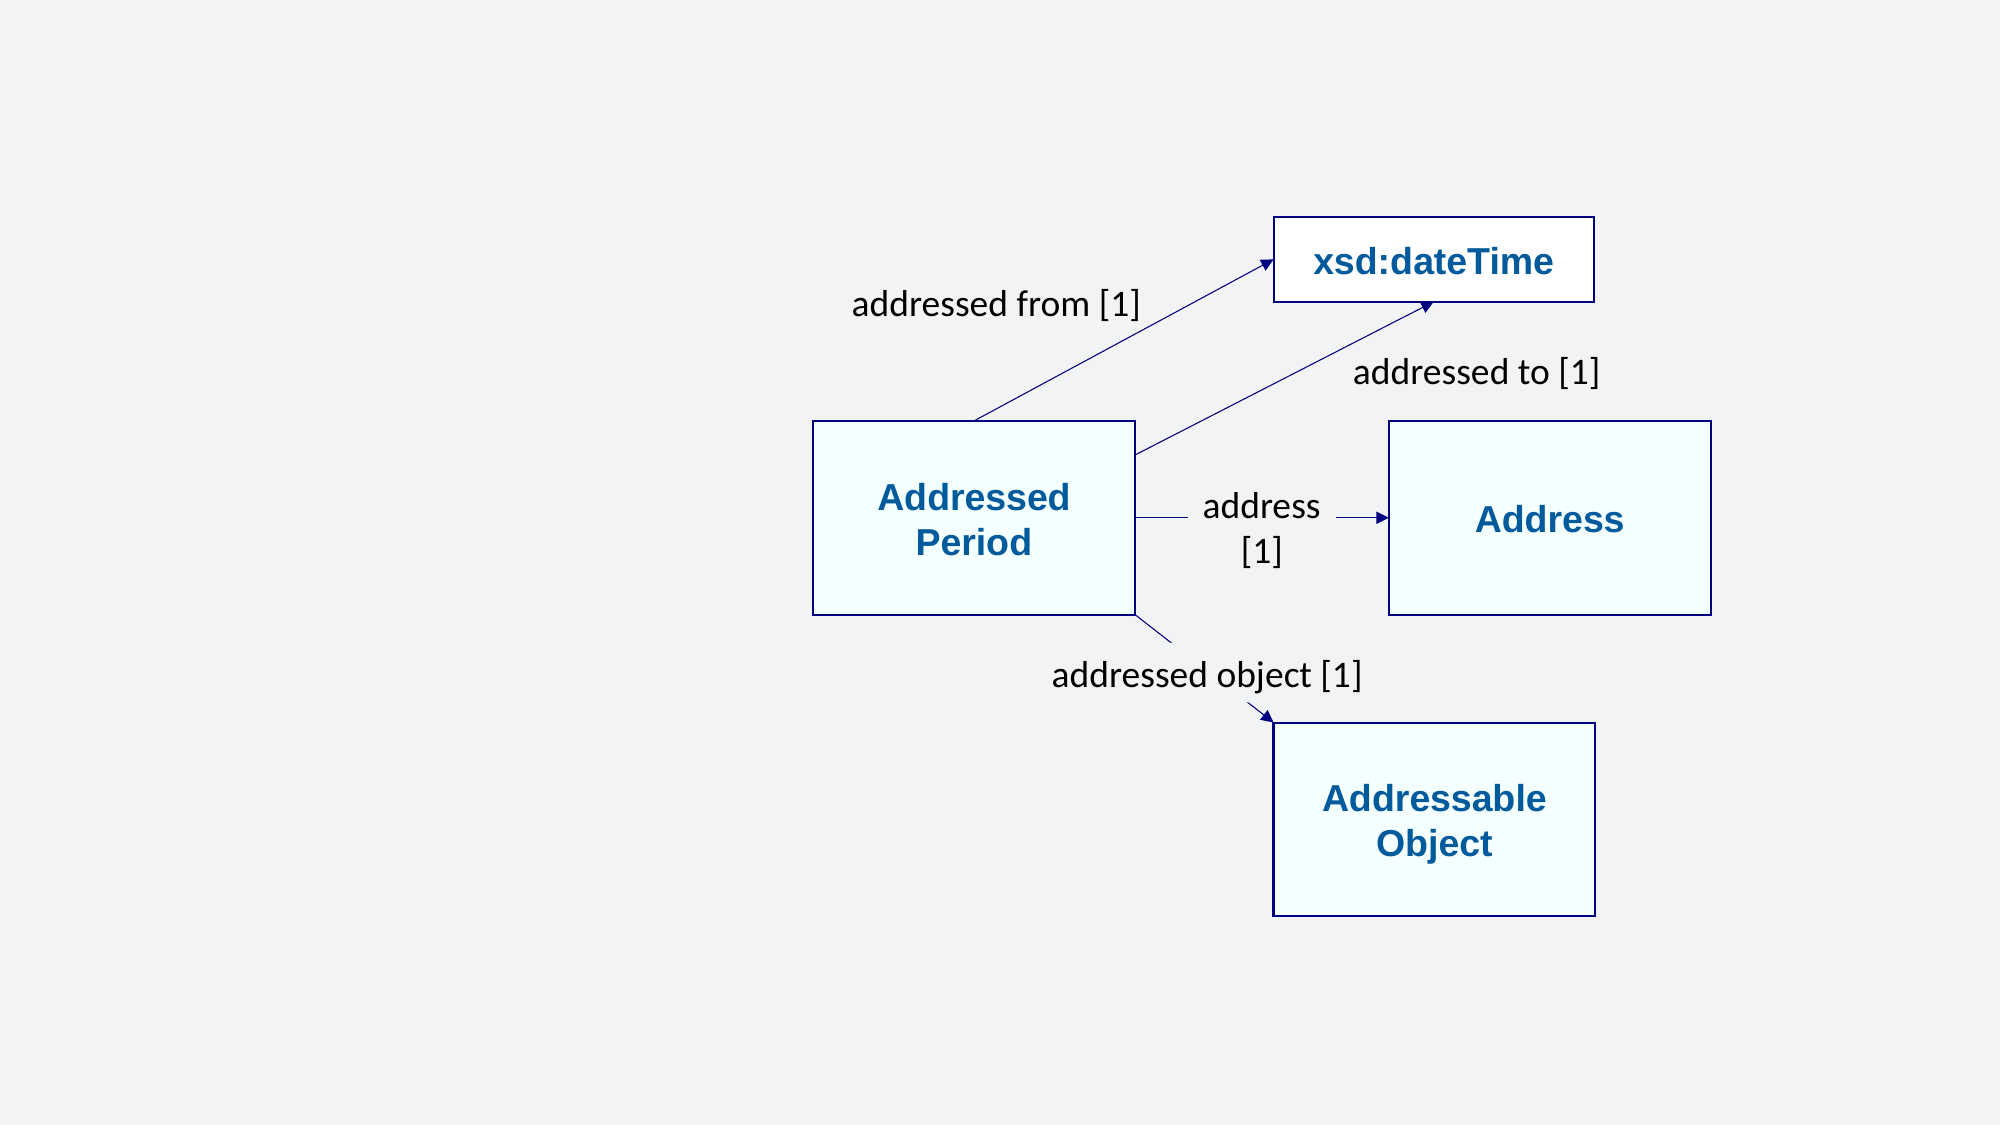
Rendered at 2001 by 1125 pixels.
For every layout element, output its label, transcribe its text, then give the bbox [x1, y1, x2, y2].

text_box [1134, 614, 1274, 723]
text_box Address [1388, 420, 1712, 616]
text_box addressed to [1] [1434, 340, 1616, 400]
text_box address [1] [1187, 518, 1336, 579]
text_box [1134, 301, 1434, 455]
text_box address [1] [1187, 474, 1336, 517]
text_box addressed from [1] [836, 271, 974, 332]
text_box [974, 259, 1274, 421]
text_box Addressable Object [1272, 722, 1596, 917]
text_box addressed object [1] [1274, 642, 1378, 703]
text_box addressed object [1] [1036, 642, 1134, 703]
text_box xsd:dateTime [1273, 216, 1595, 303]
text_box Addressed Period [812, 420, 1136, 616]
